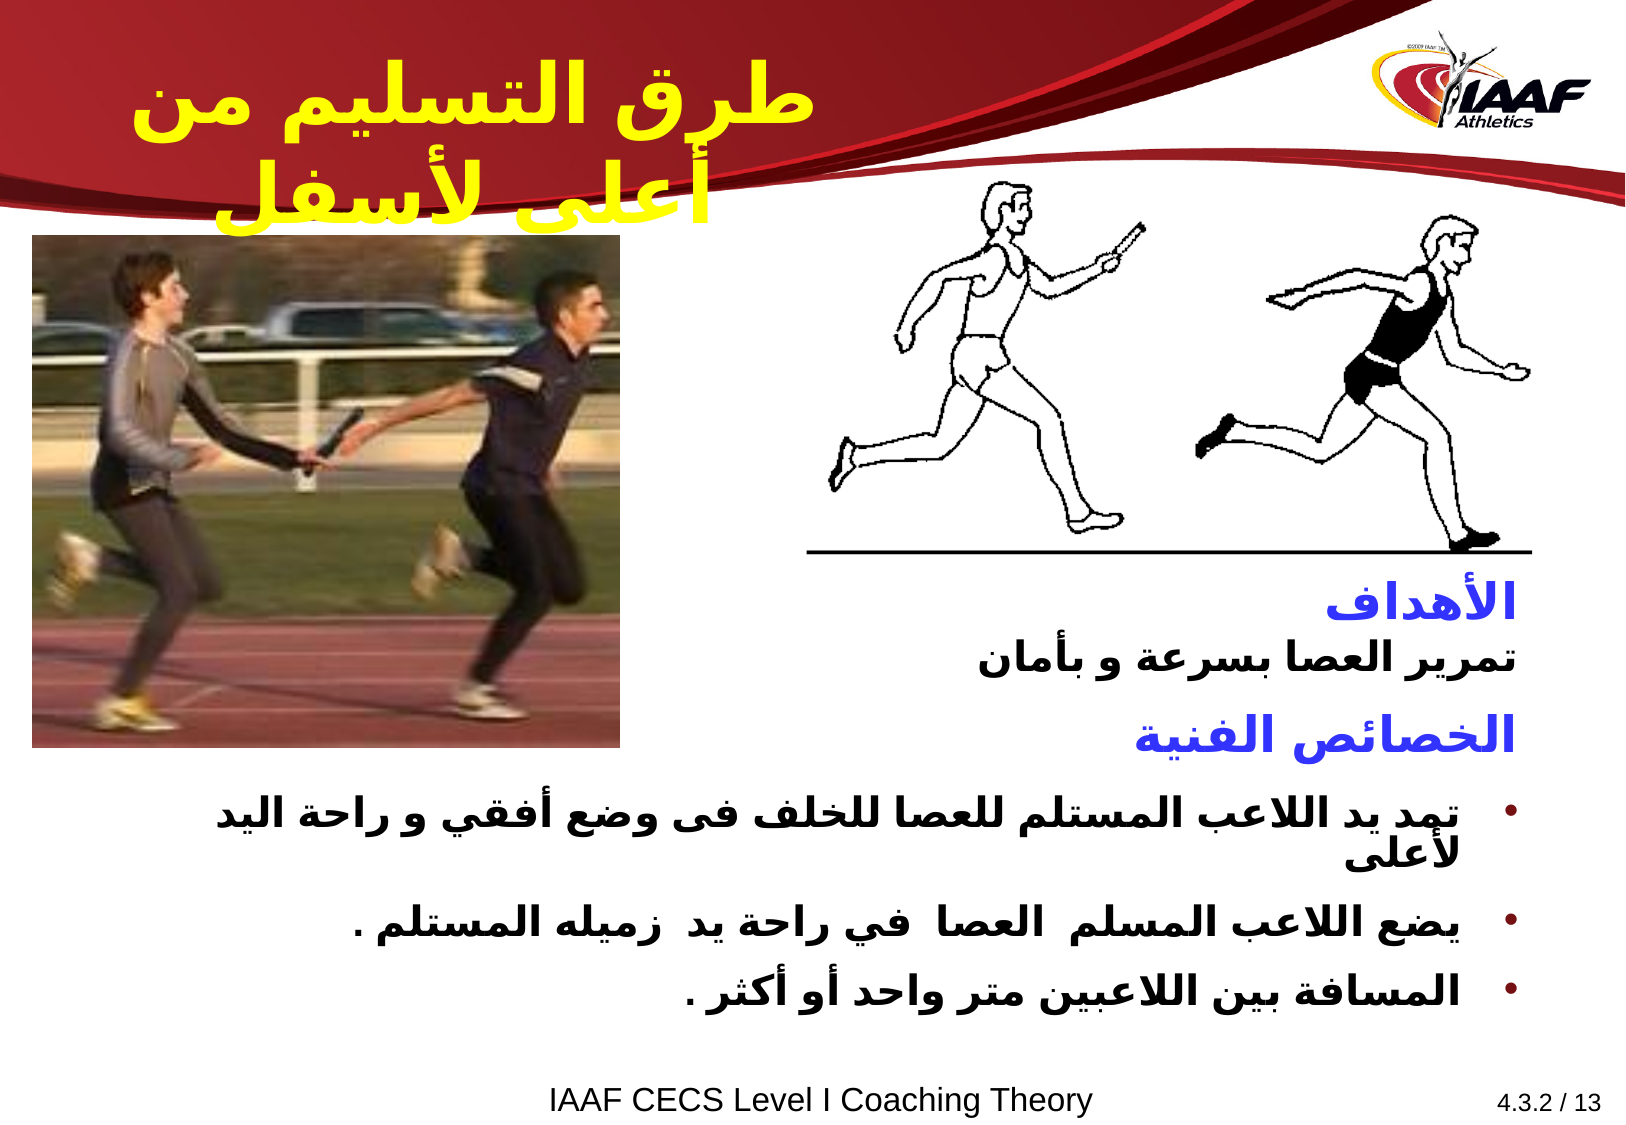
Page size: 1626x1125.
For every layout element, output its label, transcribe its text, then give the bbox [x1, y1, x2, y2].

text_box الأهداف تمرير العصا بسرعة و بأمان الخصائص الفنية تمد يد اللاعب المستلم للعصا للخلف فى وضع أفقي و راحة اليد لأعلى يضع اللاعب المسلم العصا في راحة يد زميله المستلم . المسافة بين اللاعبين متر واحد أو أكثر . [198, 562, 1534, 1021]
text_box طرق التسليم من أعلى لأسفل [68, 32, 881, 248]
text_box 4.3.2 / 13 [1474, 1079, 1625, 1125]
text_box IAAF CECS Level I Coaching Theory [466, 1071, 1177, 1100]
picture [0, 0, 1626, 1125]
